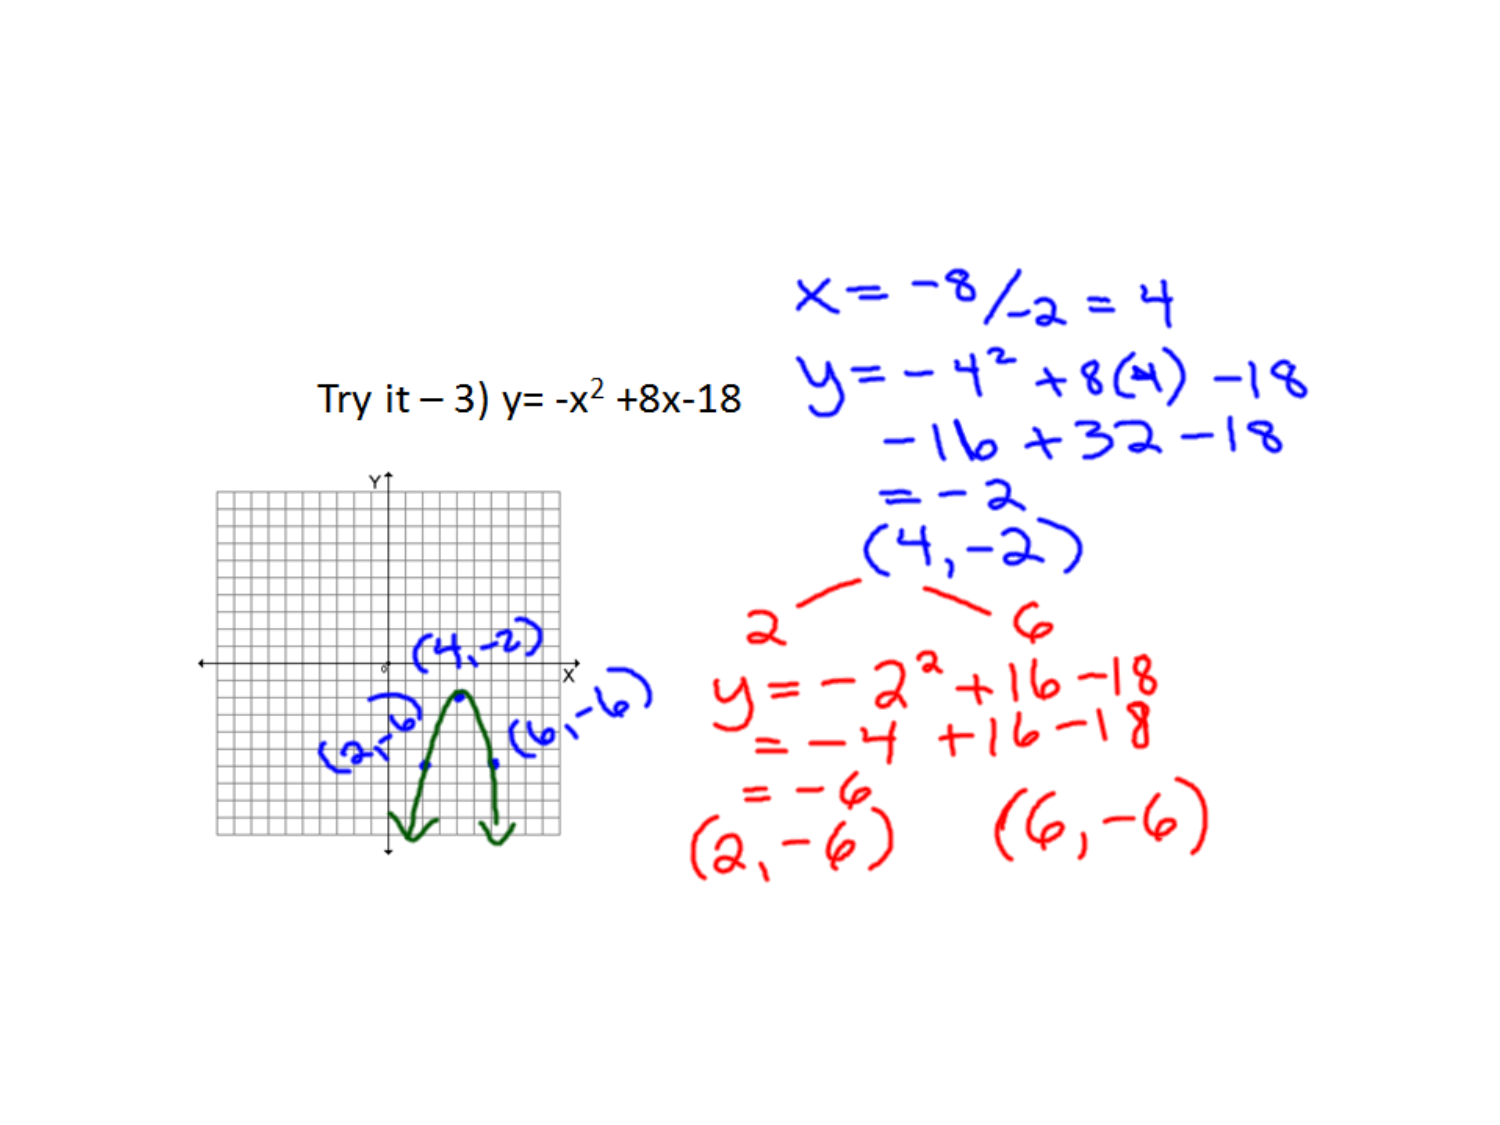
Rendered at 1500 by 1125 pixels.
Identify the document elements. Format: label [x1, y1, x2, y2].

picture [128, 178, 1372, 947]
